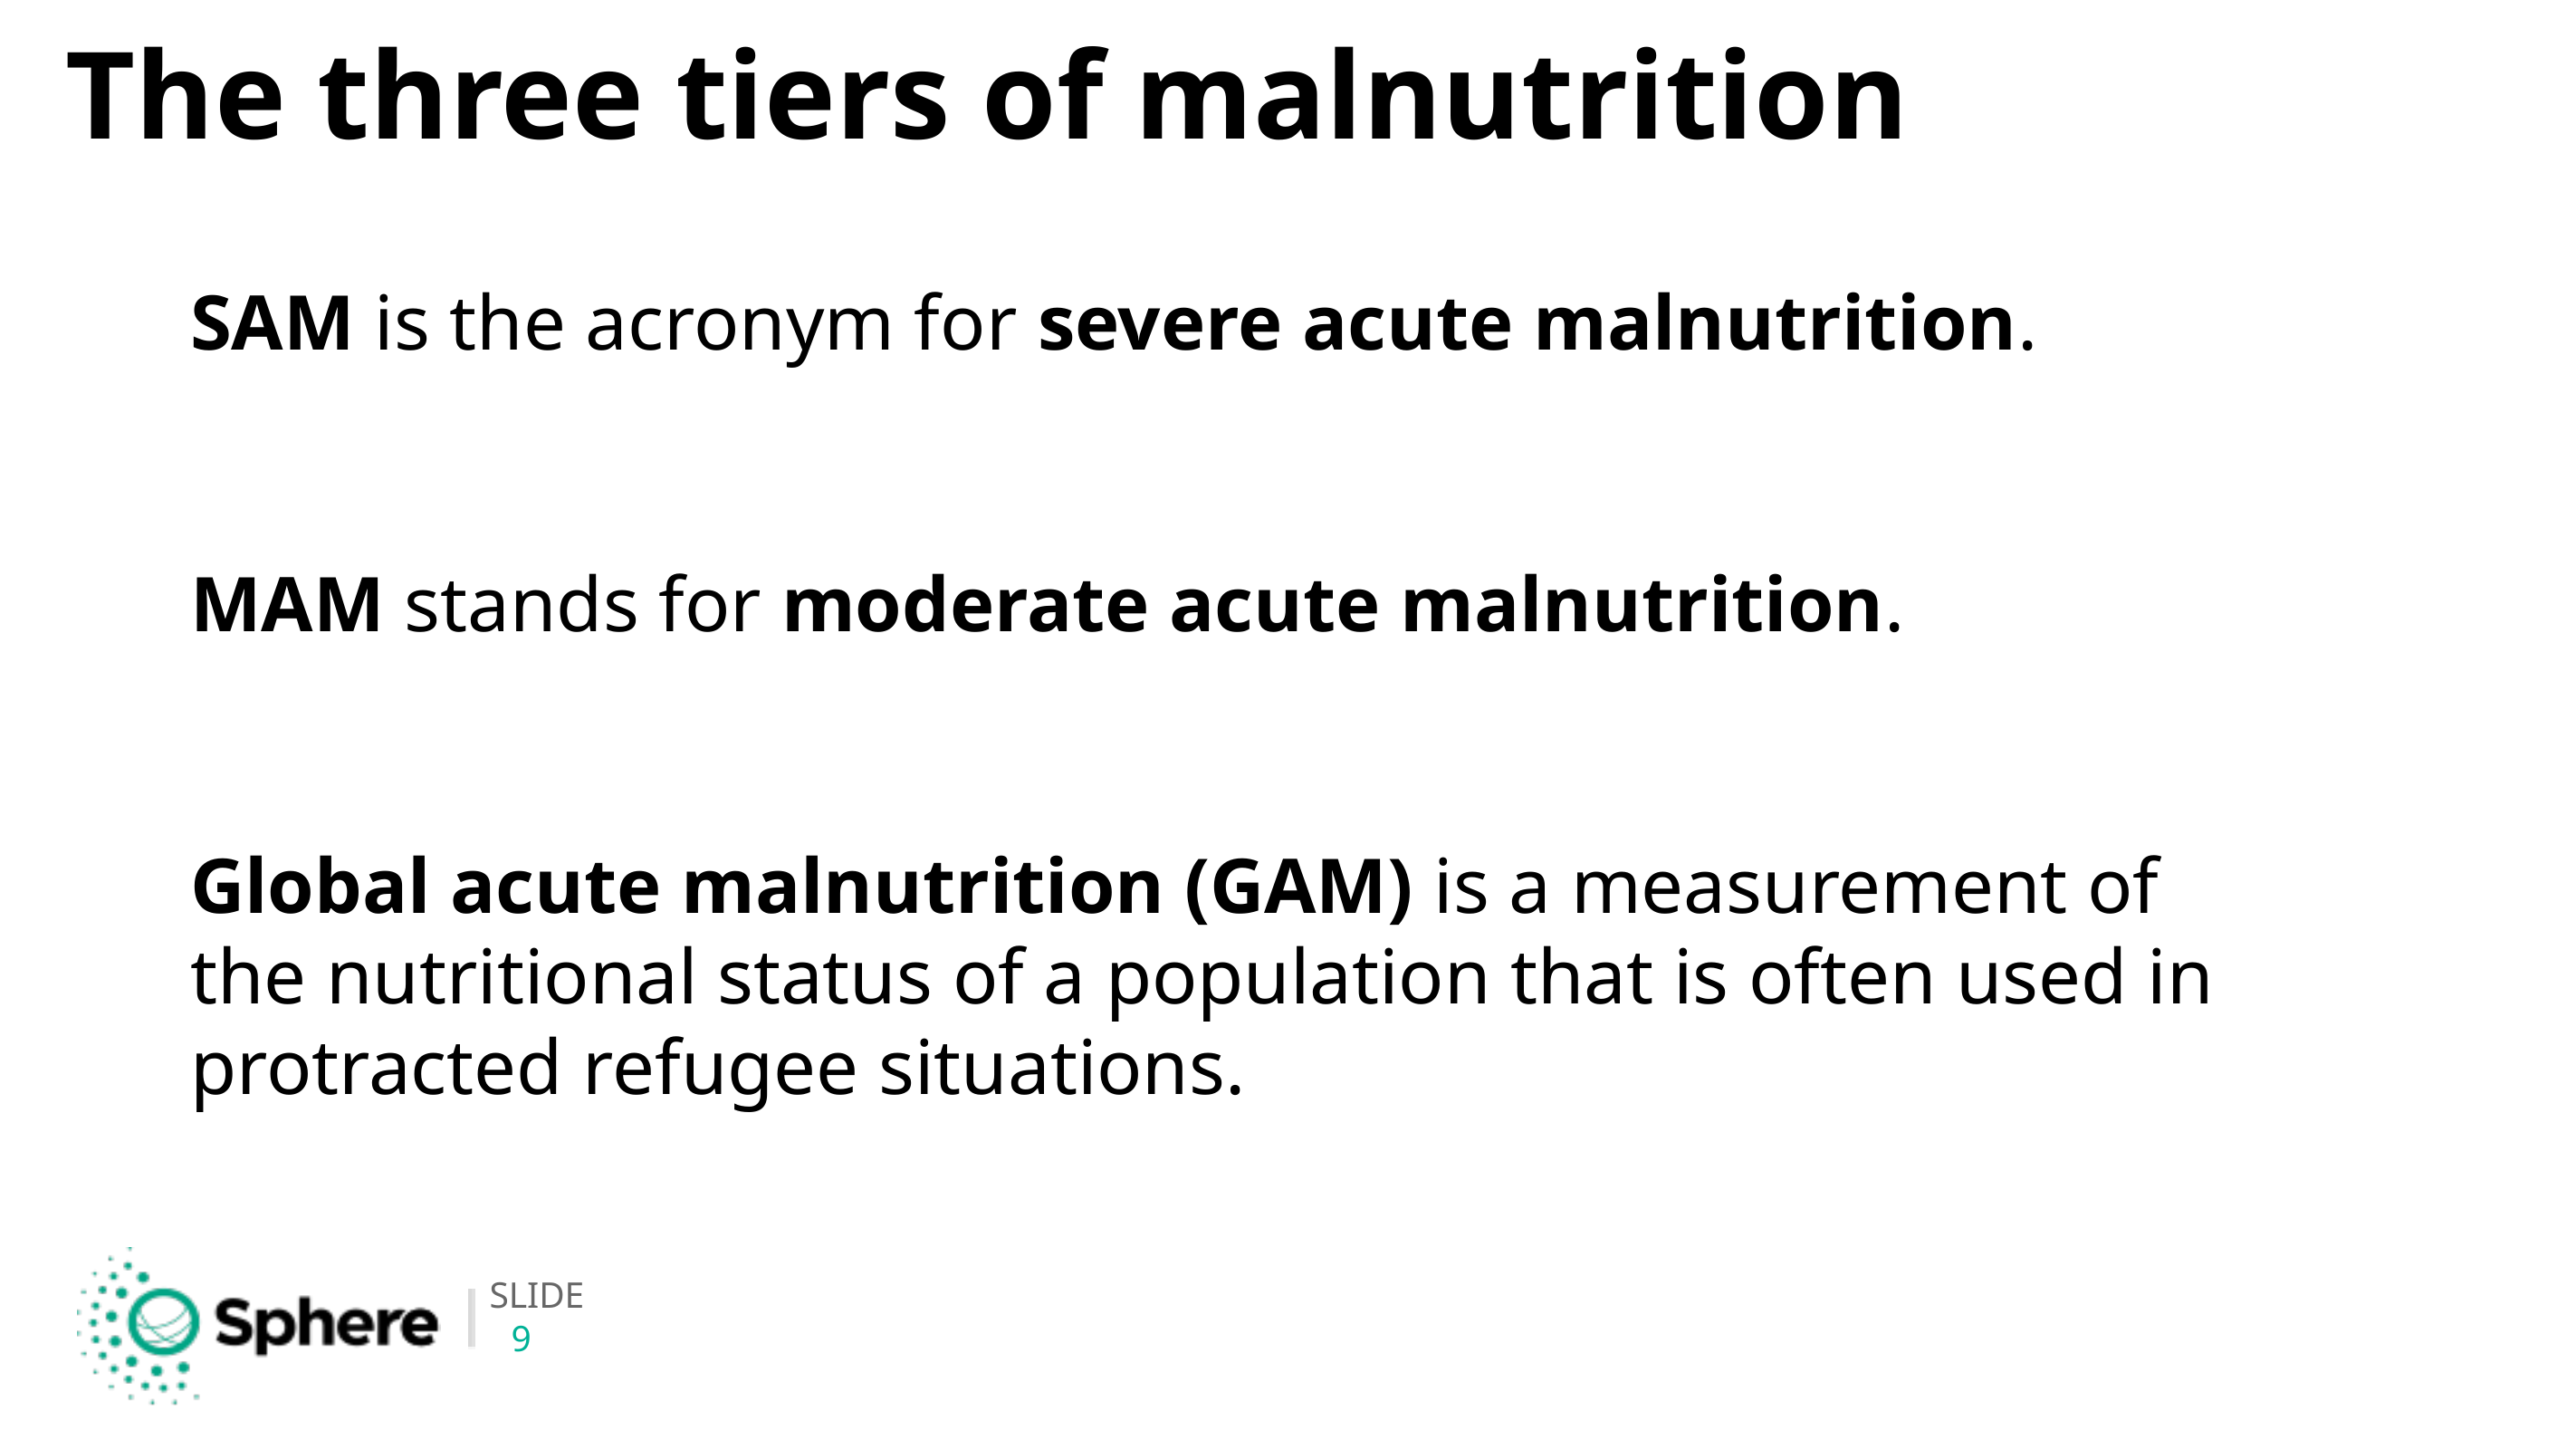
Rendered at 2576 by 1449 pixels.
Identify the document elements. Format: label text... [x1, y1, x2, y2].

title The three tiers of malnutrition [57, 10, 2131, 179]
picture [77, 1247, 441, 1407]
slide_number 9 [503, 1308, 563, 1367]
list SAM is the acronym for severe acute malnutrition. MAM stands for moderate acute malnutrition. Global acute malnutrition (GAM) is a measurement of the nutritional status of a population that is often used in protracted refugee situations. [182, 266, 2256, 1231]
picture [468, 1289, 479, 1349]
